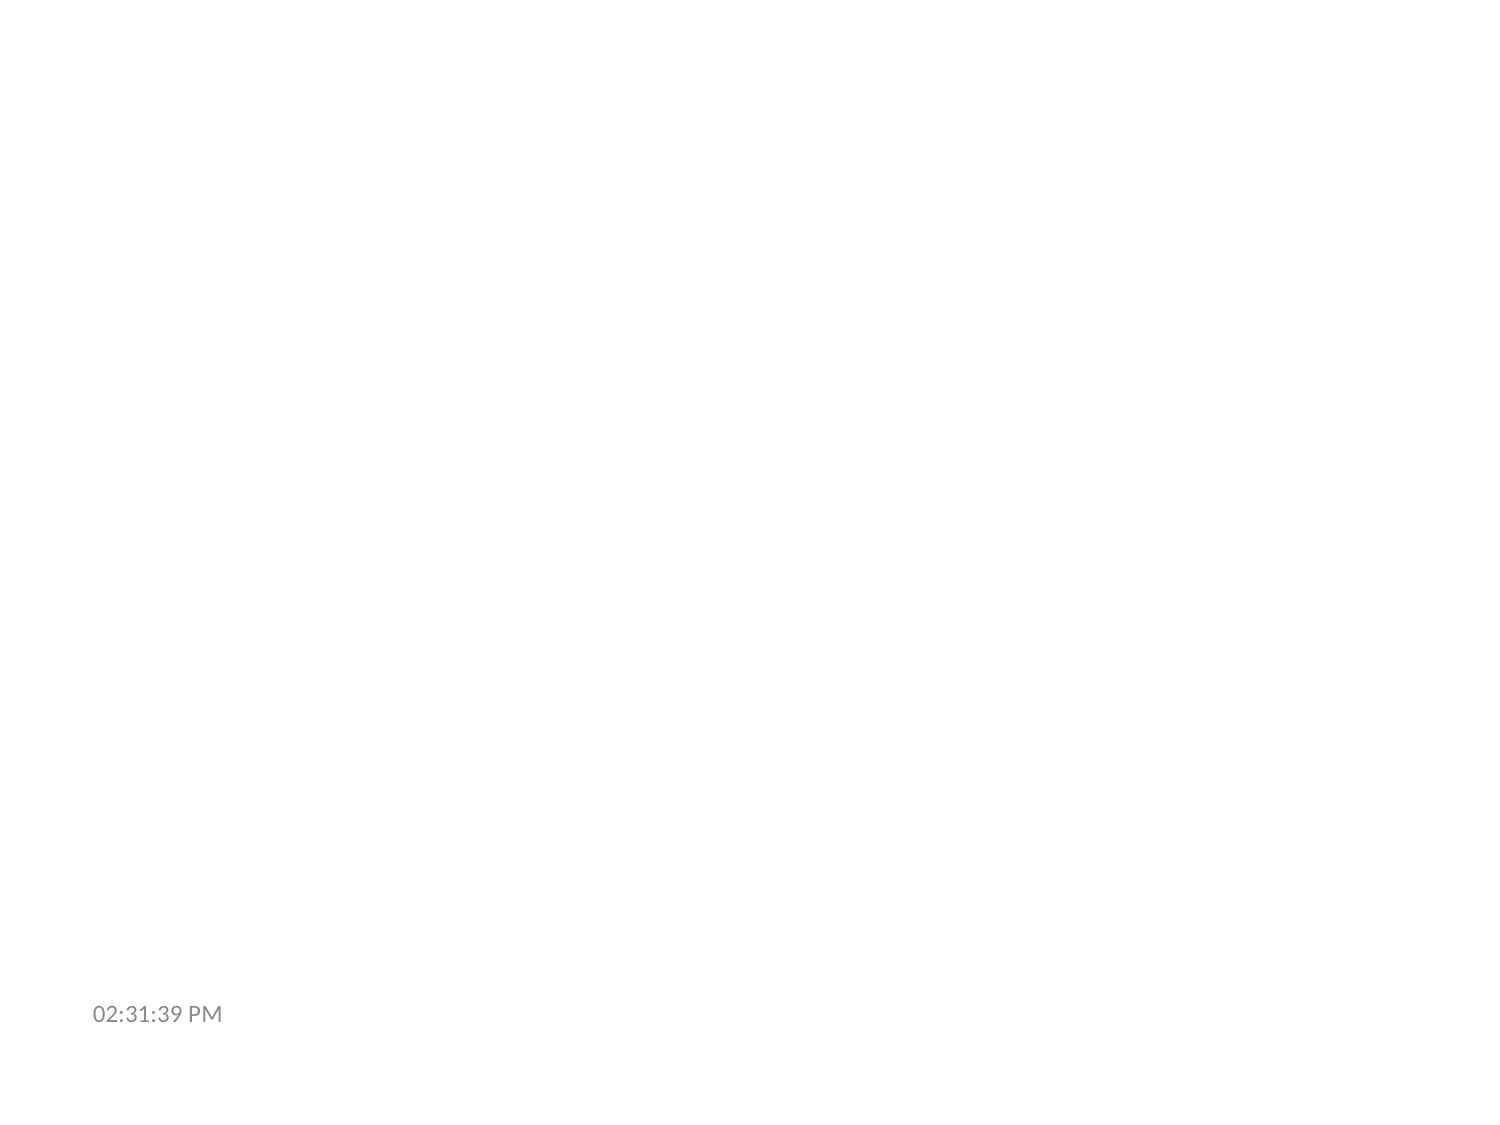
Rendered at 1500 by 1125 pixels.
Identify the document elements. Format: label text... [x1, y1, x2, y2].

text_box 3:35:09 PM [77, 982, 428, 1043]
